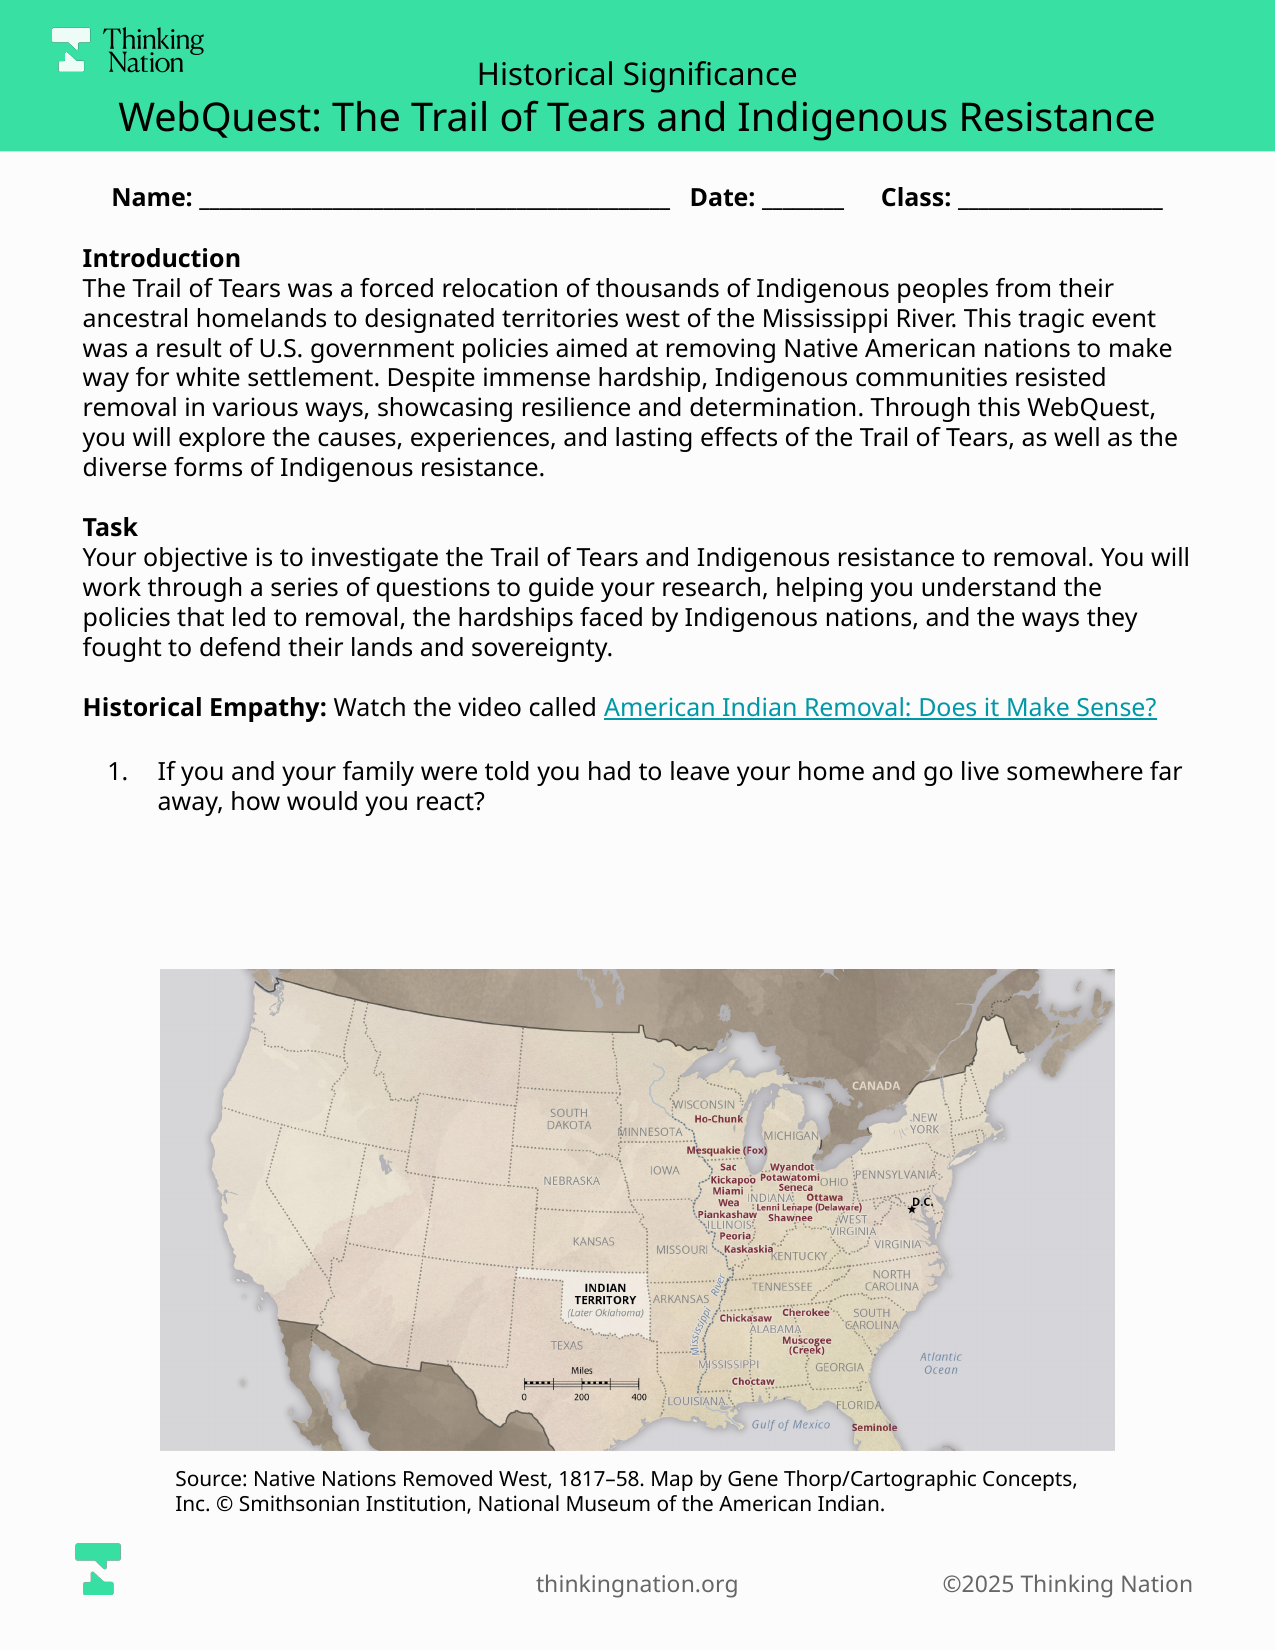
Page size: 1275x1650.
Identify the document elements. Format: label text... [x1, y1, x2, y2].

text_box ©2025 Thinking Nation [907, 1553, 1210, 1605]
text_box Name: ______________________________________________ Date: ________ Class: ____________________ [35, 166, 1239, 227]
text_box Source: Native Nations Removed West, 1817–58. Map by Gene Thorp/Cartographic Concepts, Inc. © Smithsonian Institution, National Museum of the American Indian. [160, 1458, 1115, 1534]
picture [160, 968, 1115, 1451]
picture [35, 13, 210, 87]
picture [62, 1533, 134, 1605]
text_box Historical Significance WebQuest: The Trail of Tears and Indigenous Resistance [0, 0, 1275, 152]
text_box Introduction The Trail of Tears was a forced relocation of thousands of Indigenous peoples from their ancestral homelands to designated territories west of the Mississippi River. This tragic event was a result of U.S. government policies aimed at removing Native American nations to make way for white settlement. Despite immense hardship, Indigenous communities resisted removal in various ways, showcasing resilience and determination. Through this WebQuest, you will explore the causes, experiences, and lasting effects of the Trail of Tears, as well as the diverse forms of Indigenous resistance. Task Your objective is to investigate the Trail of Tears and Indigenous resistance to removal. You will work through a series of questions to guide your research, helping you understand the policies that led to removal, the hardships faced by Indigenous nations, and the ways they fought to defend their lands and sovereignty. Historical Empathy: Watch the video called American Indian Removal: Does it Make Sense? If you and your family were told you had to leave your home and go live somewhere far away, how would you react? [67, 227, 1208, 1010]
text_box thinkingnation.org [486, 1553, 789, 1605]
